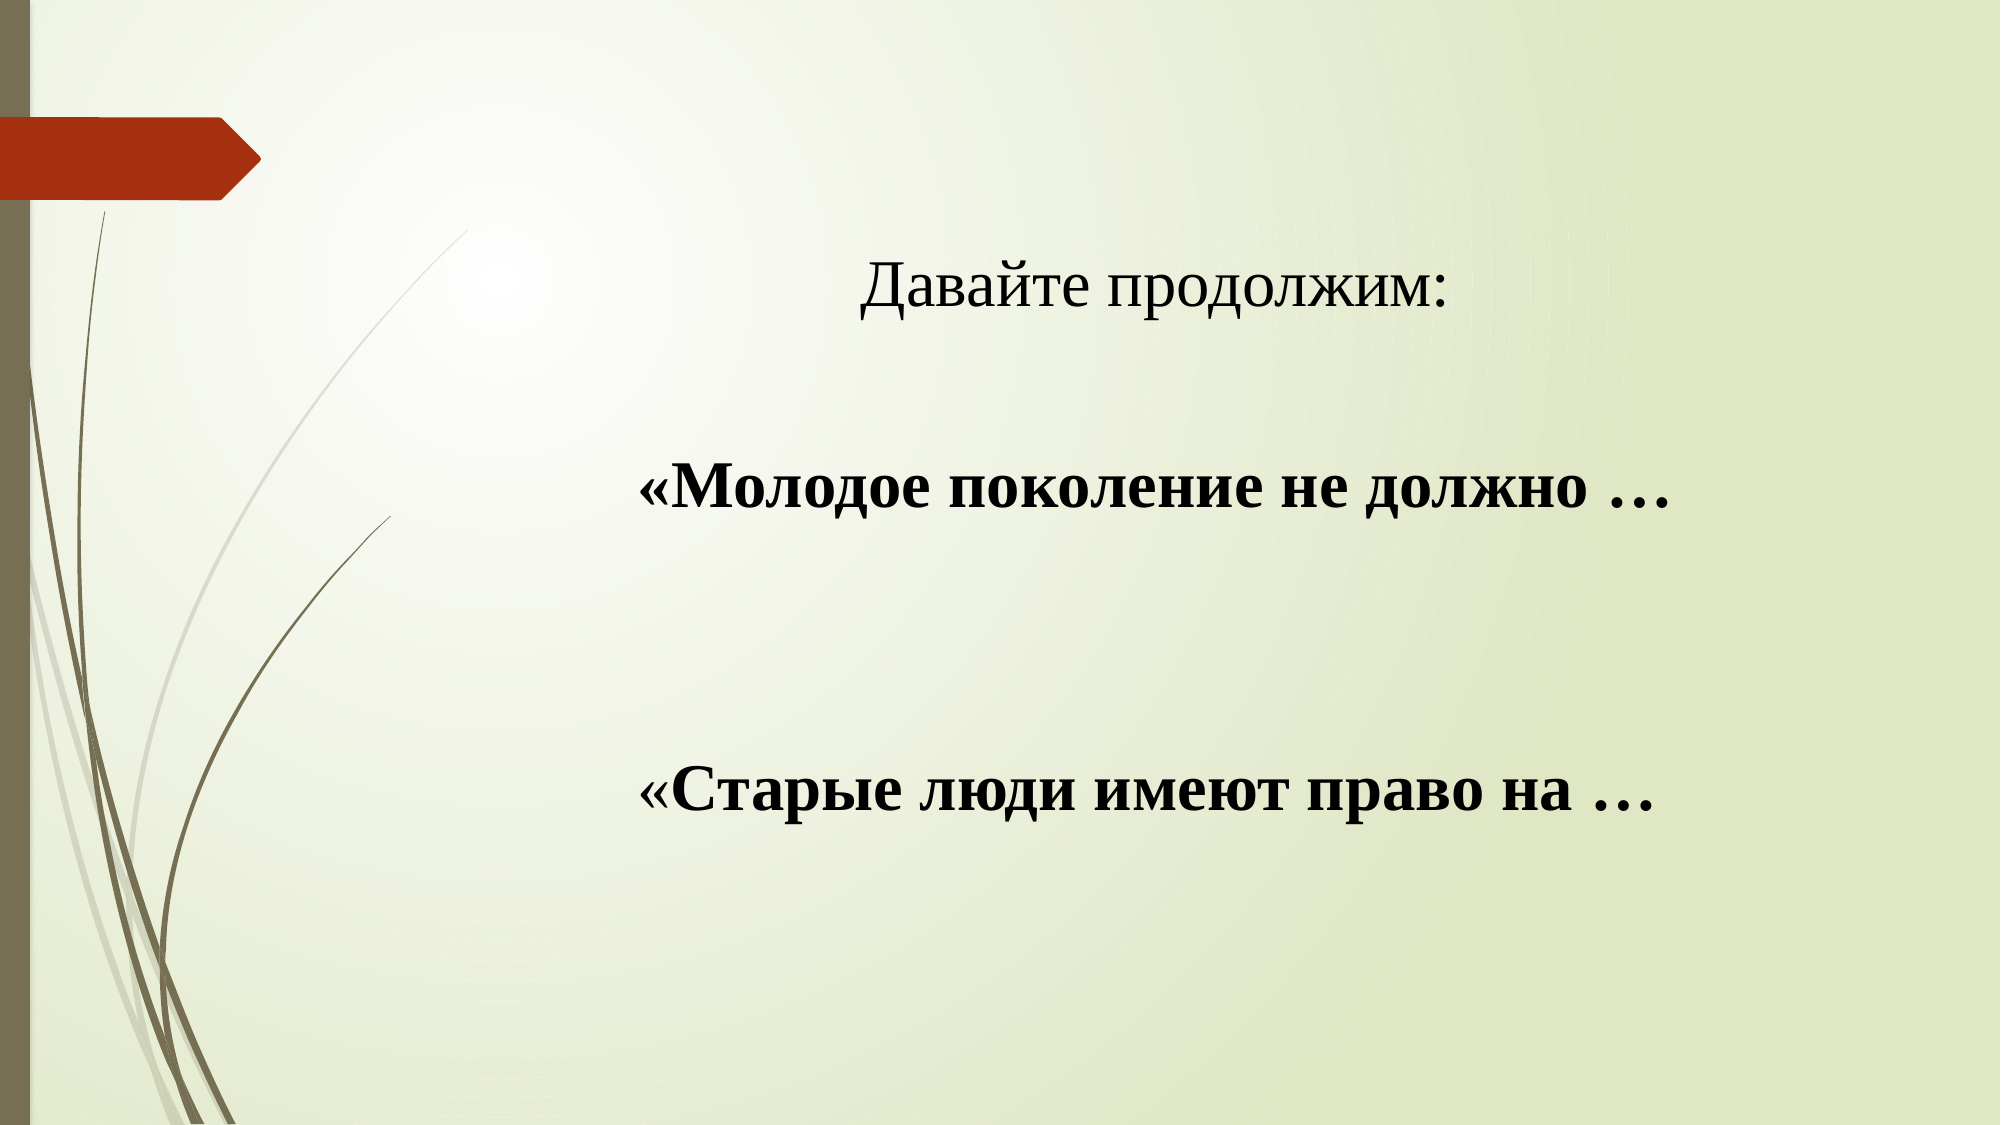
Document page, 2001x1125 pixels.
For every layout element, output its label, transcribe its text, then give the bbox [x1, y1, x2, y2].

list Давайте продолжим: «Молодое поколение не должно … «Старые люди имеют право на … [424, 141, 1888, 970]
